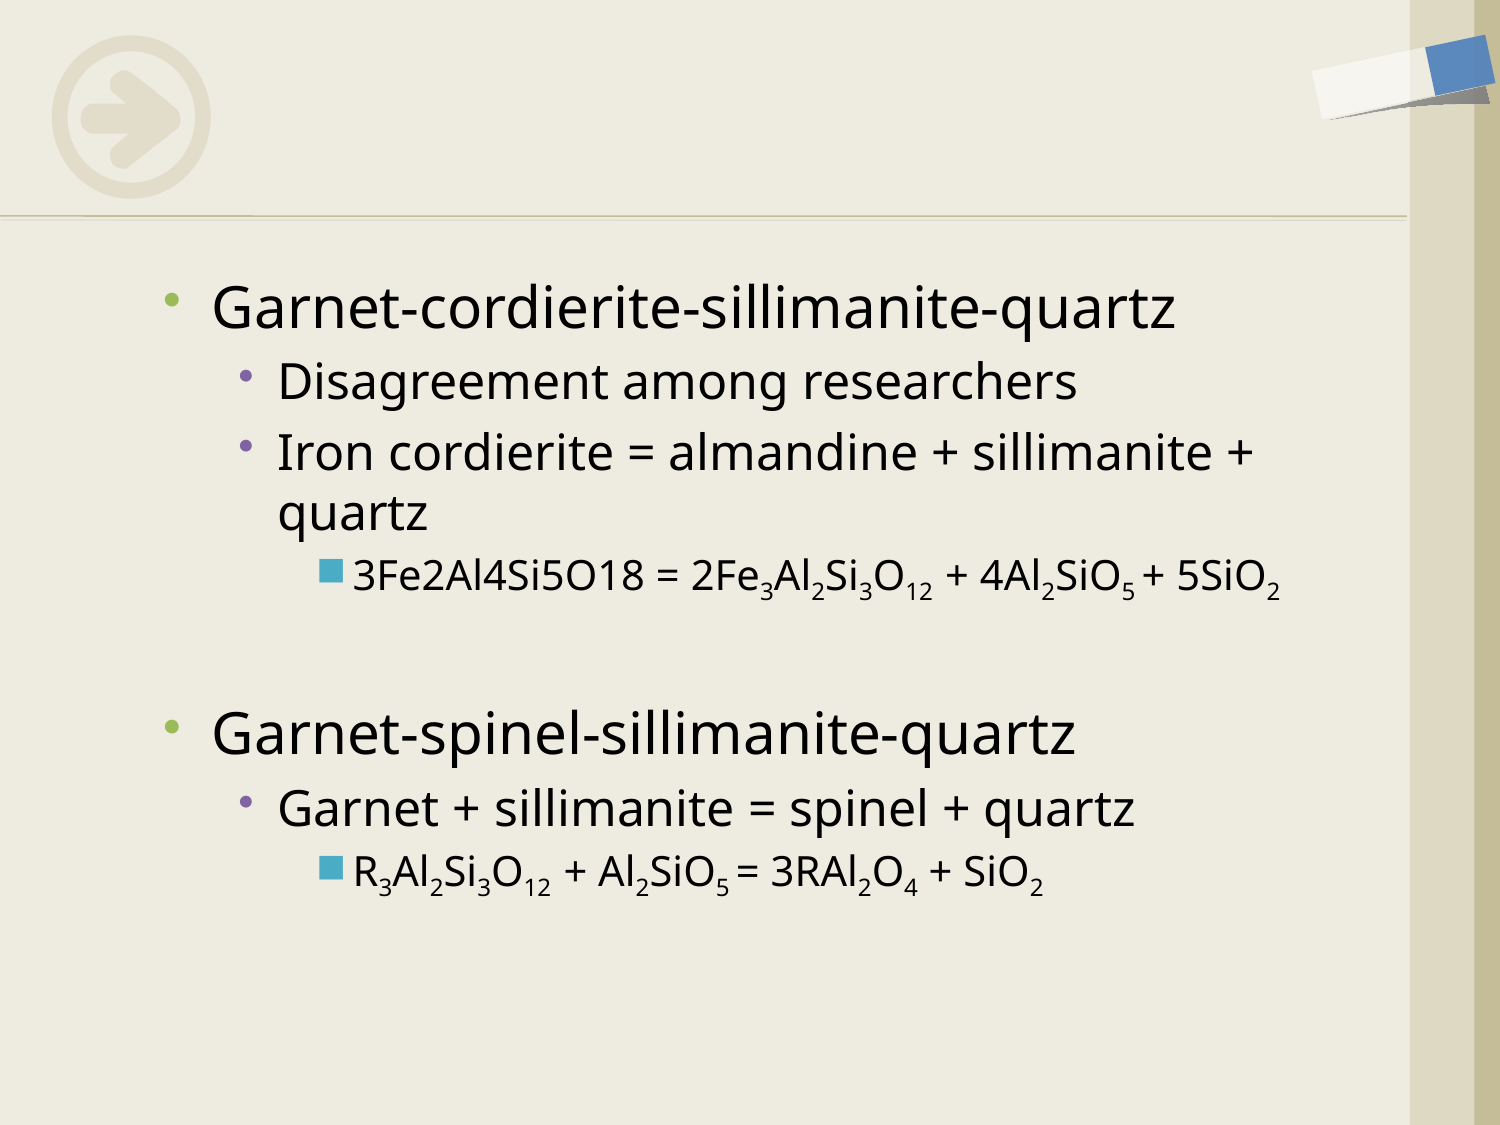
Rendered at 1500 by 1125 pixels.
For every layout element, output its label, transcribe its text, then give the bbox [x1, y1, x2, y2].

list Garnet-cordierite-sillimanite-quartz Disagreement among researchers Iron cordierite = almandine + sillimanite + quartz 3Fe2Al4Si5O18 = 2Fe3Al2Si3O12 + 4Al2SiO5 + 5SiO2 Garnet-spinel-sillimanite-quartz Garnet + sillimanite = spinel + quartz R3Al2Si3O12 + Al2SiO5 = 3RAl2O4 + SiO2 [75, 262, 1406, 1005]
